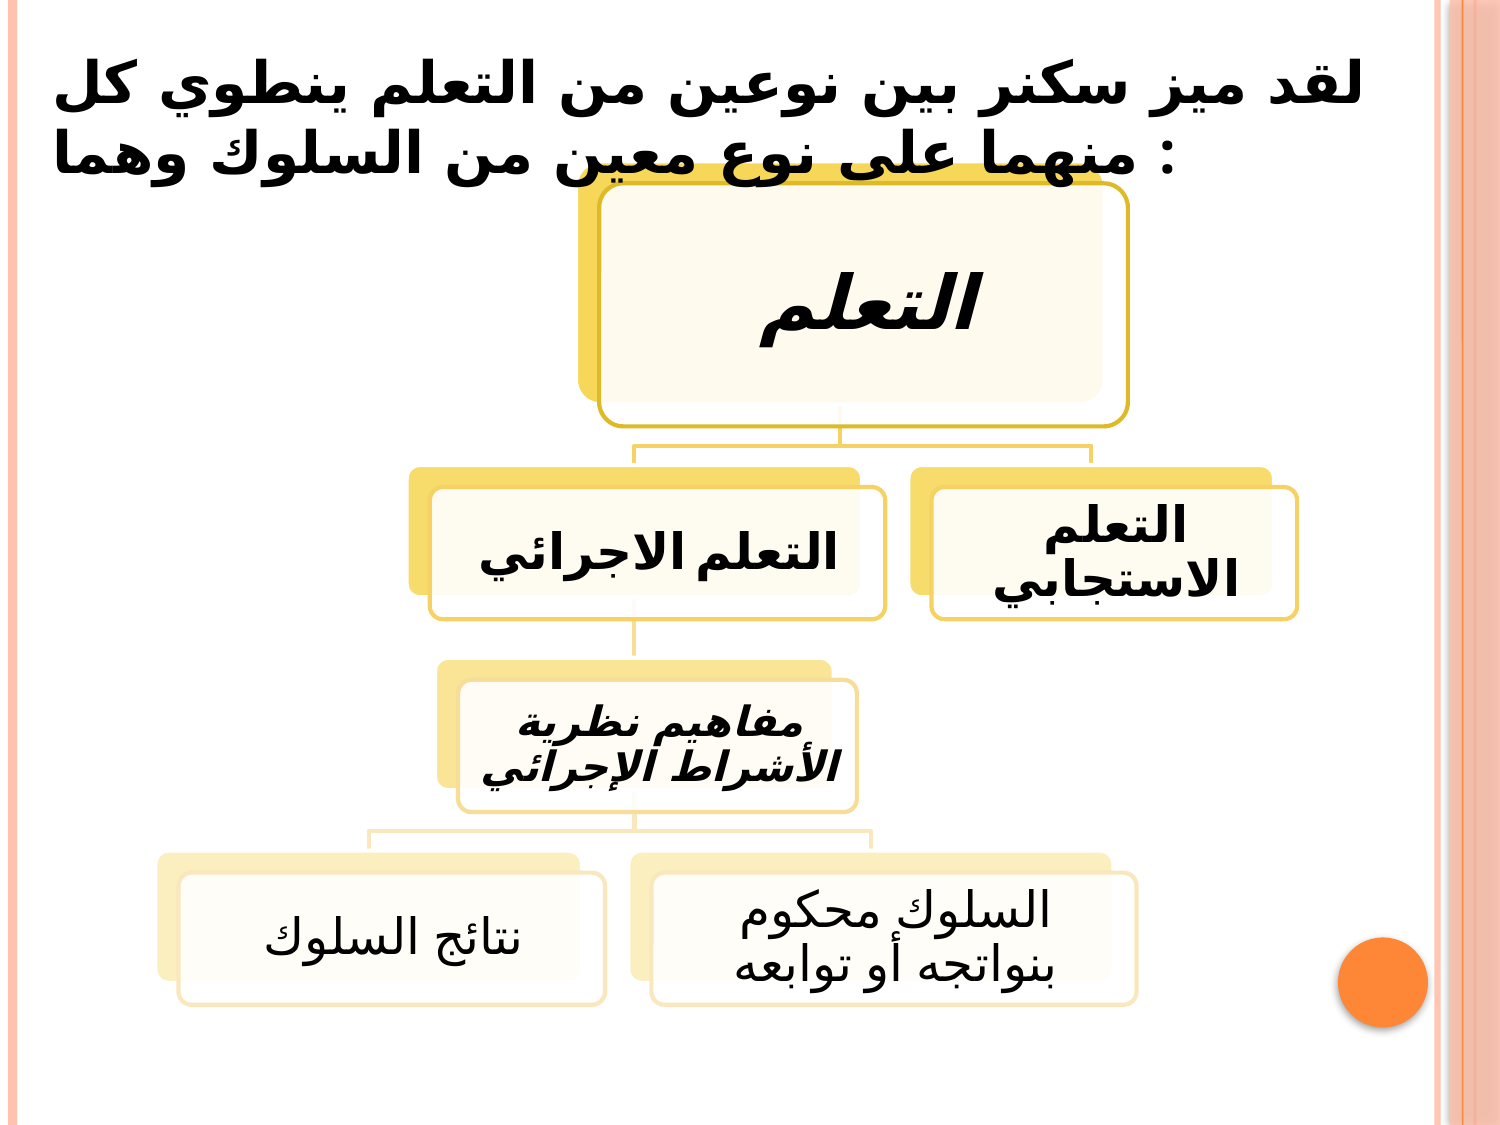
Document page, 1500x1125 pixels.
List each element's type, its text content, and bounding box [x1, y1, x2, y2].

text_box لقد ميز سكنر بين نوعين من التعلم ينطوي كل منهما على نوع معين من السلوك وهما : [37, 37, 1461, 193]
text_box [99, 160, 1353, 1006]
